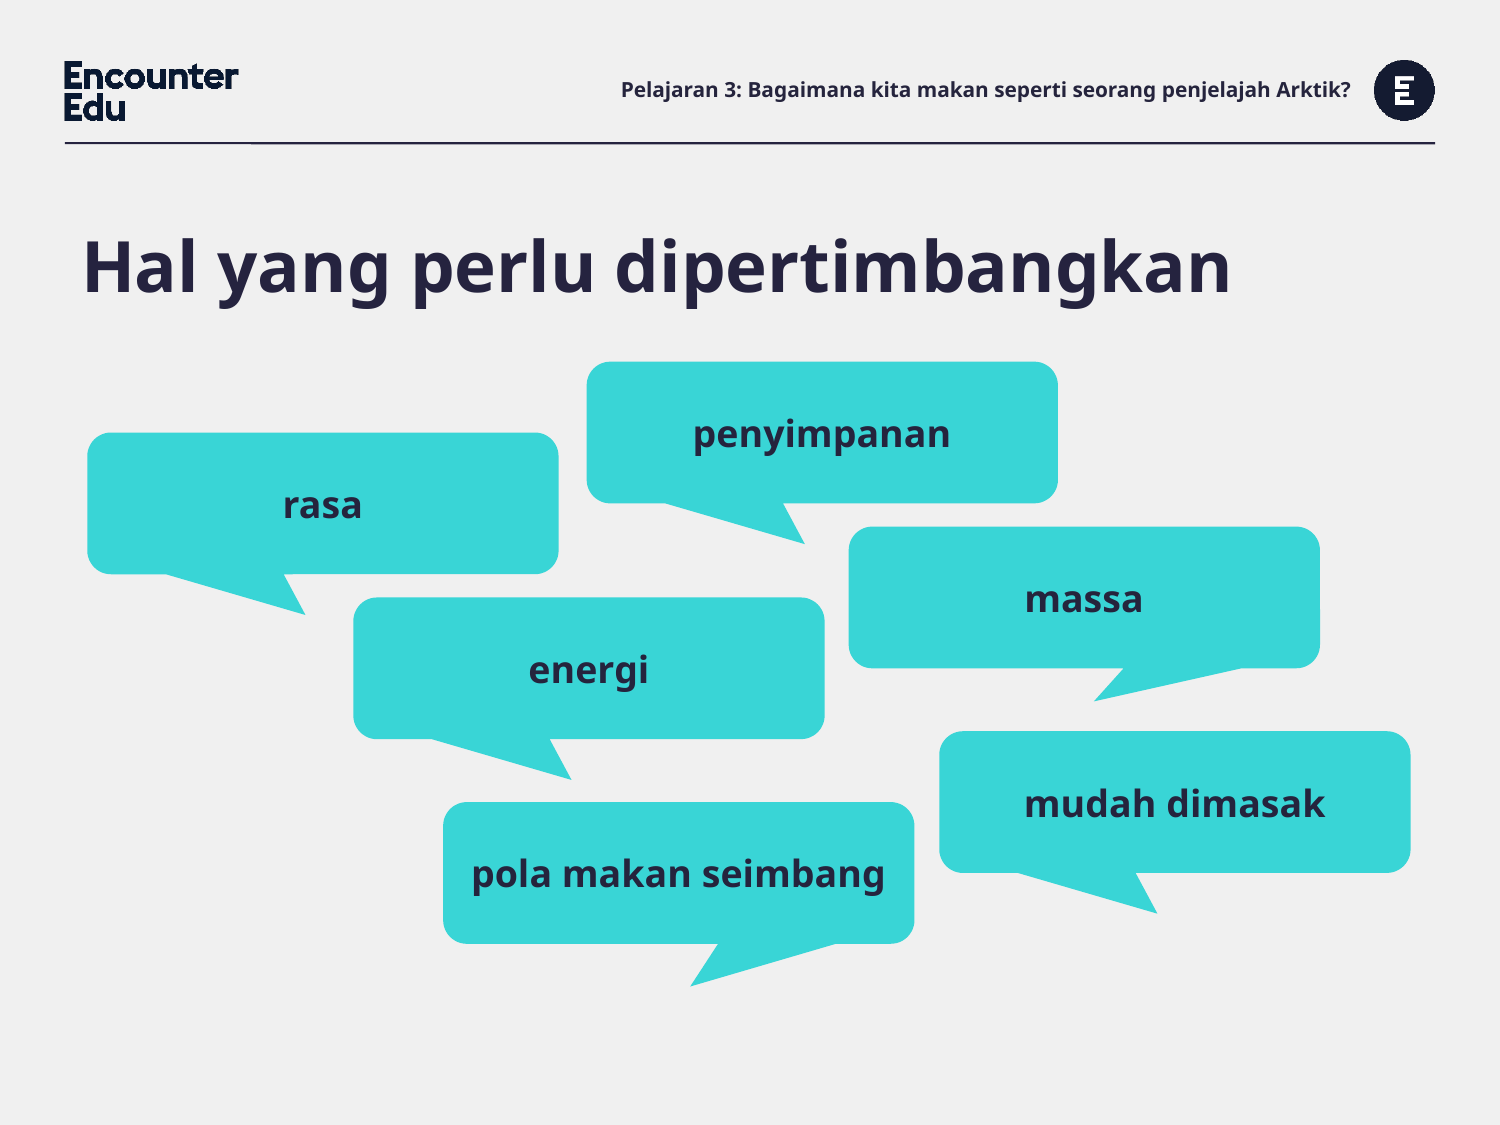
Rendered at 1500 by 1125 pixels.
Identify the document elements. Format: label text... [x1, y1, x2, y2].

text_box Hal yang perlu dipertimbangkan [73, 223, 1427, 315]
text_box pola makan seimbang [441, 799, 917, 989]
text_box penyimpanan [584, 359, 1061, 547]
text_box rasa [85, 430, 561, 618]
title Pelajaran 3: Bagaimana kita makan seperti seorang penjelajah Arktik? [586, 67, 1359, 114]
text_box energi [351, 595, 827, 782]
picture [60, 59, 243, 122]
picture [1372, 58, 1436, 122]
text_box mudah dimasak [937, 729, 1413, 916]
text_box massa [846, 524, 1323, 704]
